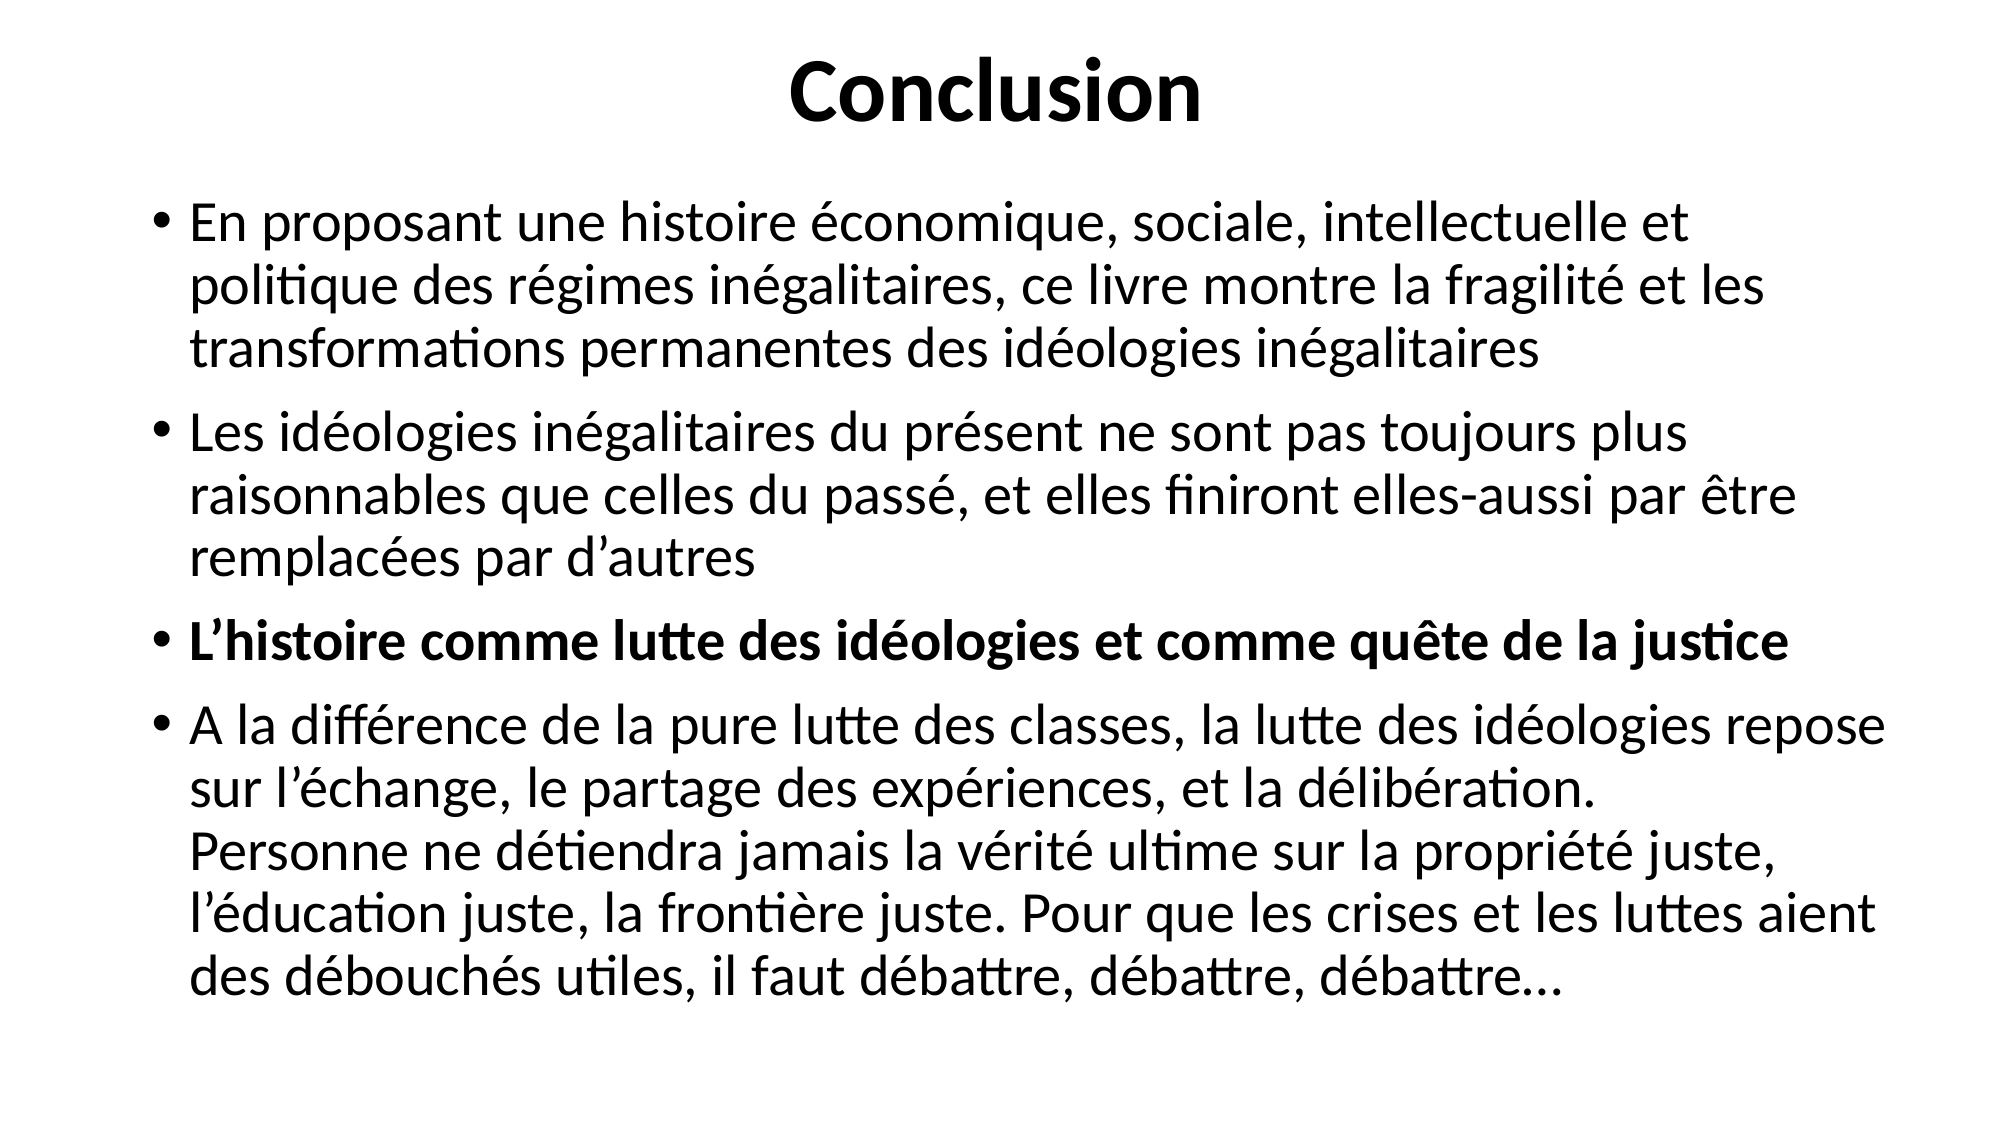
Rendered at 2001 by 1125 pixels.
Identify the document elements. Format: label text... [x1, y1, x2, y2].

list En proposant une histoire économique, sociale, intellectuelle et politique des régimes inégalitaires, ce livre montre la fragilité et les transformations permanentes des idéologies inégalitaires Les idéologies inégalitaires du présent ne sont pas toujours plus raisonnables que celles du passé, et elles finiront elles-aussi par être remplacées par d’autres L’histoire comme lutte des idéologies et comme quête de la justice A la différence de la pure lutte des classes, la lutte des idéologies repose sur l’échange, le partage des expériences, et la délibération. Personne ne détiendra jamais la vérité ultime sur la propriété juste, l’éducation juste, la frontière juste. Pour que les crises et les luttes aient des débouchés utiles, il faut débattre, débattre, débattre… [136, 184, 1912, 1085]
title Conclusion [14, 0, 1979, 185]
